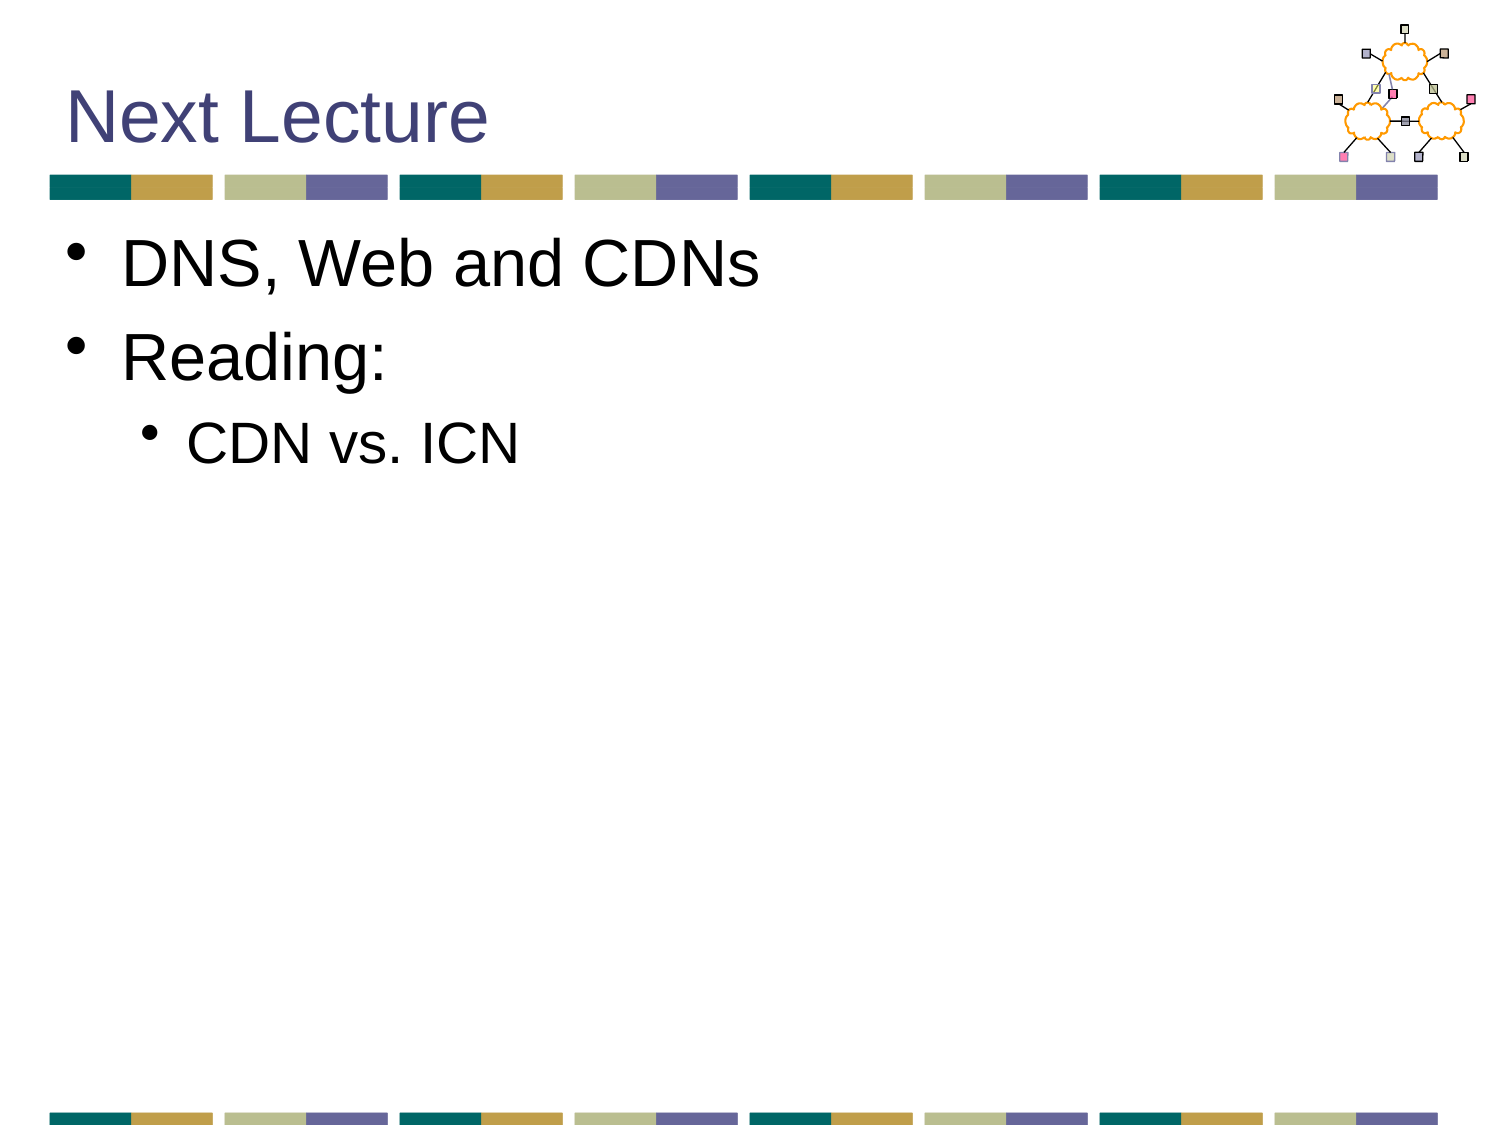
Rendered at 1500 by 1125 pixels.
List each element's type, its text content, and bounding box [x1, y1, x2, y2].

list DNS, Web and CDNs Reading: CDN vs. ICN [50, 212, 1438, 1050]
title Next Lecture [50, 62, 1438, 163]
